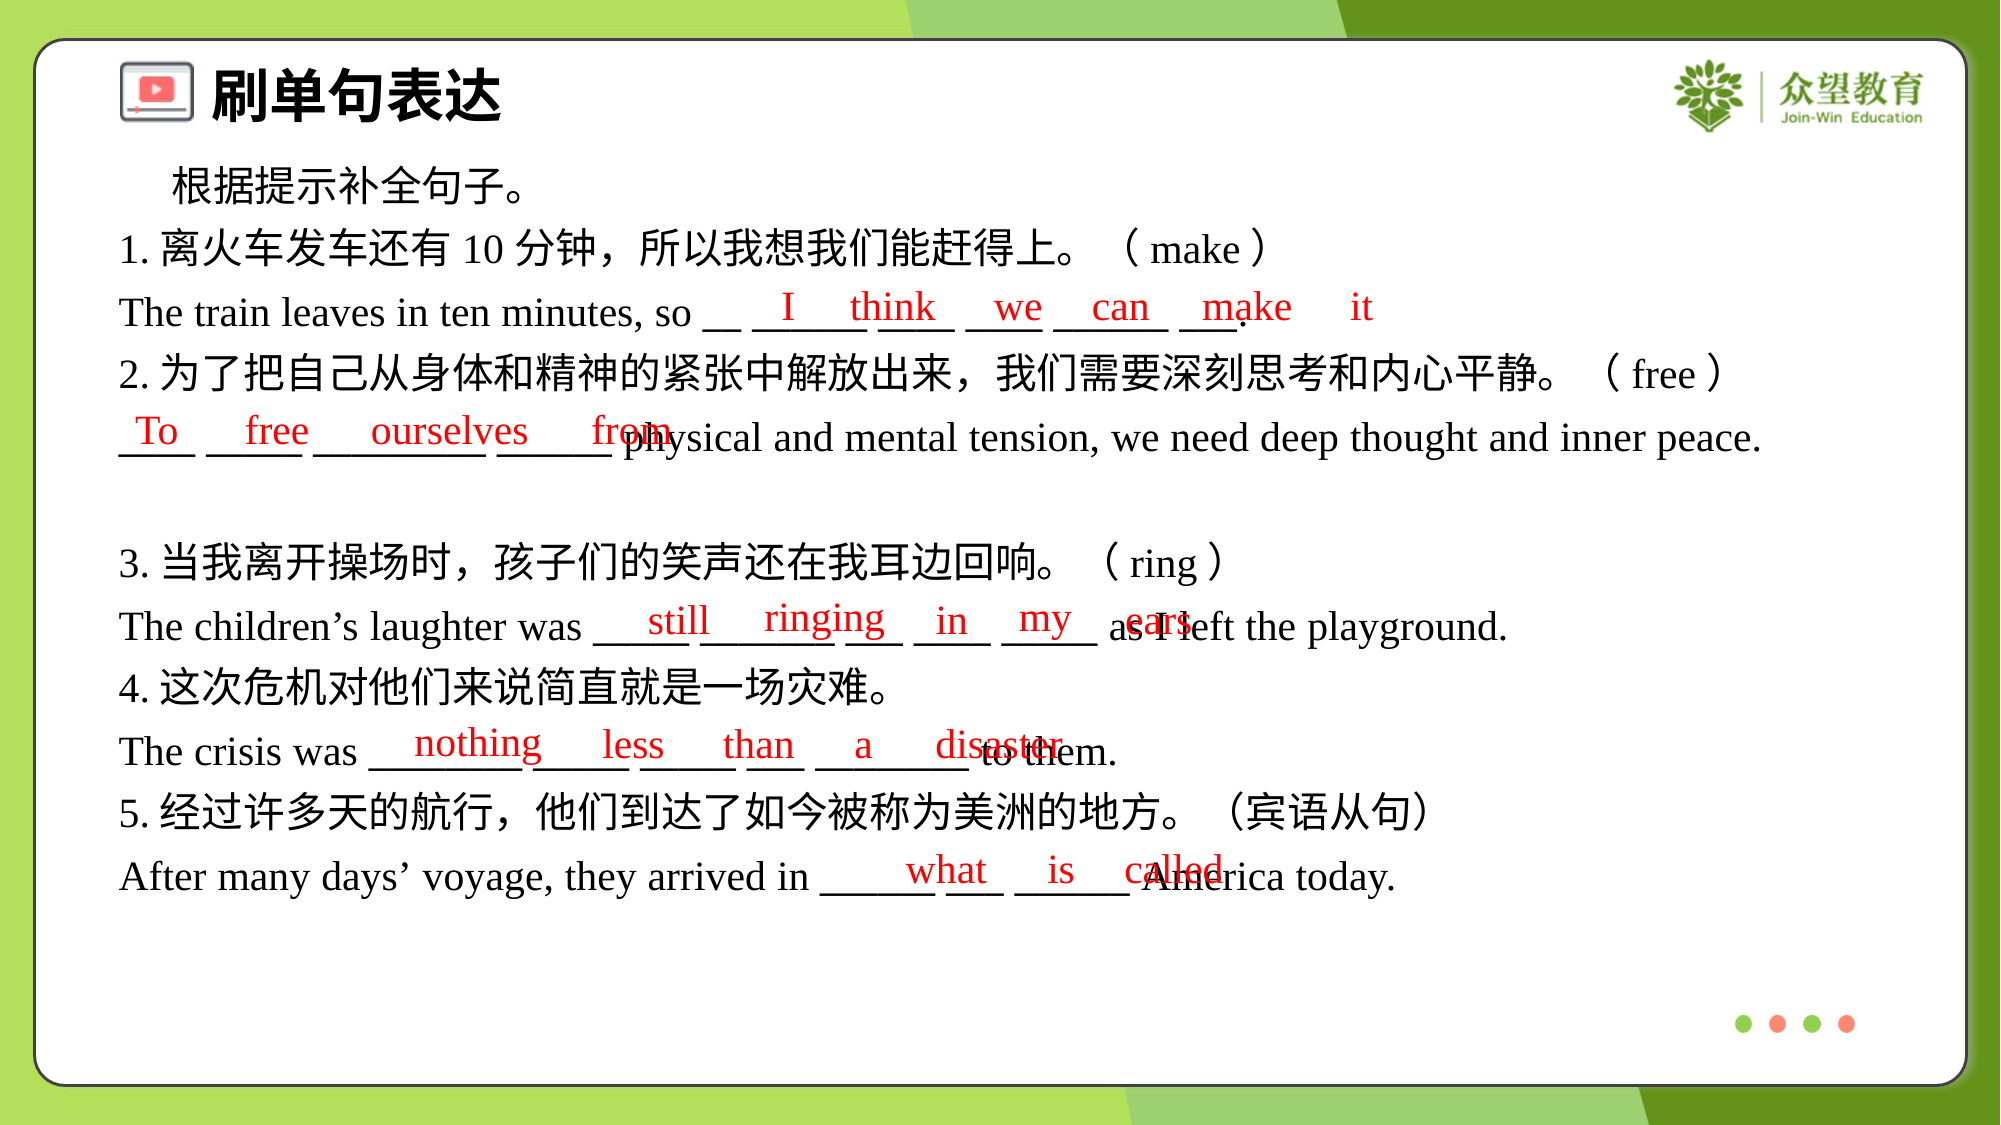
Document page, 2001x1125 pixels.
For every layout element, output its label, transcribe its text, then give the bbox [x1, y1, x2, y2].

text_box ringing [760, 577, 890, 636]
text_box we [989, 265, 1048, 324]
text_box what [901, 829, 992, 888]
text_box it [1345, 265, 1378, 324]
text_box free [240, 390, 314, 449]
text_box I [776, 265, 800, 324]
text_box disaster [930, 704, 1068, 763]
text_box in [931, 579, 973, 638]
text_box 根据提示补全句子。 1.离火车发车还有10分钟，所以我想我们能赶得上。（make） The train leaves in ten minutes, so __ ______ ____ ____ ______ ___. [118, 146, 1883, 329]
text_box a [849, 704, 878, 763]
text_box 2.为了把自己从身体和精神的紧张中解放出来，我们需要深刻思考和内心平静。（free） ____ _____ _________ ______ physical and mental tension, we need deep thought and inner peace. [118, 334, 1883, 518]
text_box less [597, 704, 670, 763]
text_box my [1014, 577, 1077, 636]
text_box 3.当我离开操场时，孩子们的笑声还在我耳边回响。（ring） The children’s laughter was _____ _______ ___ ____ _____ as I left the playground. 4.这次危机对他们来说简直就是一场灾难。 The crisis was ________ _____ _____ ___ ________ to them. 5.经过许多天的航行，他们到达了如今被称为美洲的地方。（宾语从句） After many days’ voyage, they arrived in ______ ___ ______ America today. [118, 523, 1883, 894]
text_box make [1197, 265, 1298, 324]
text_box think [845, 265, 941, 324]
text_box called [1119, 829, 1229, 888]
text_box from [586, 390, 677, 449]
text_box ears [1120, 579, 1197, 638]
text_box still [643, 579, 715, 638]
text_box ourselves [366, 390, 533, 449]
text_box can [1087, 265, 1155, 324]
text_box To [130, 390, 184, 449]
text_box than [718, 704, 800, 763]
text_box is [1042, 829, 1080, 888]
picture [0, 0, 2000, 1125]
text_box nothing [410, 702, 547, 761]
